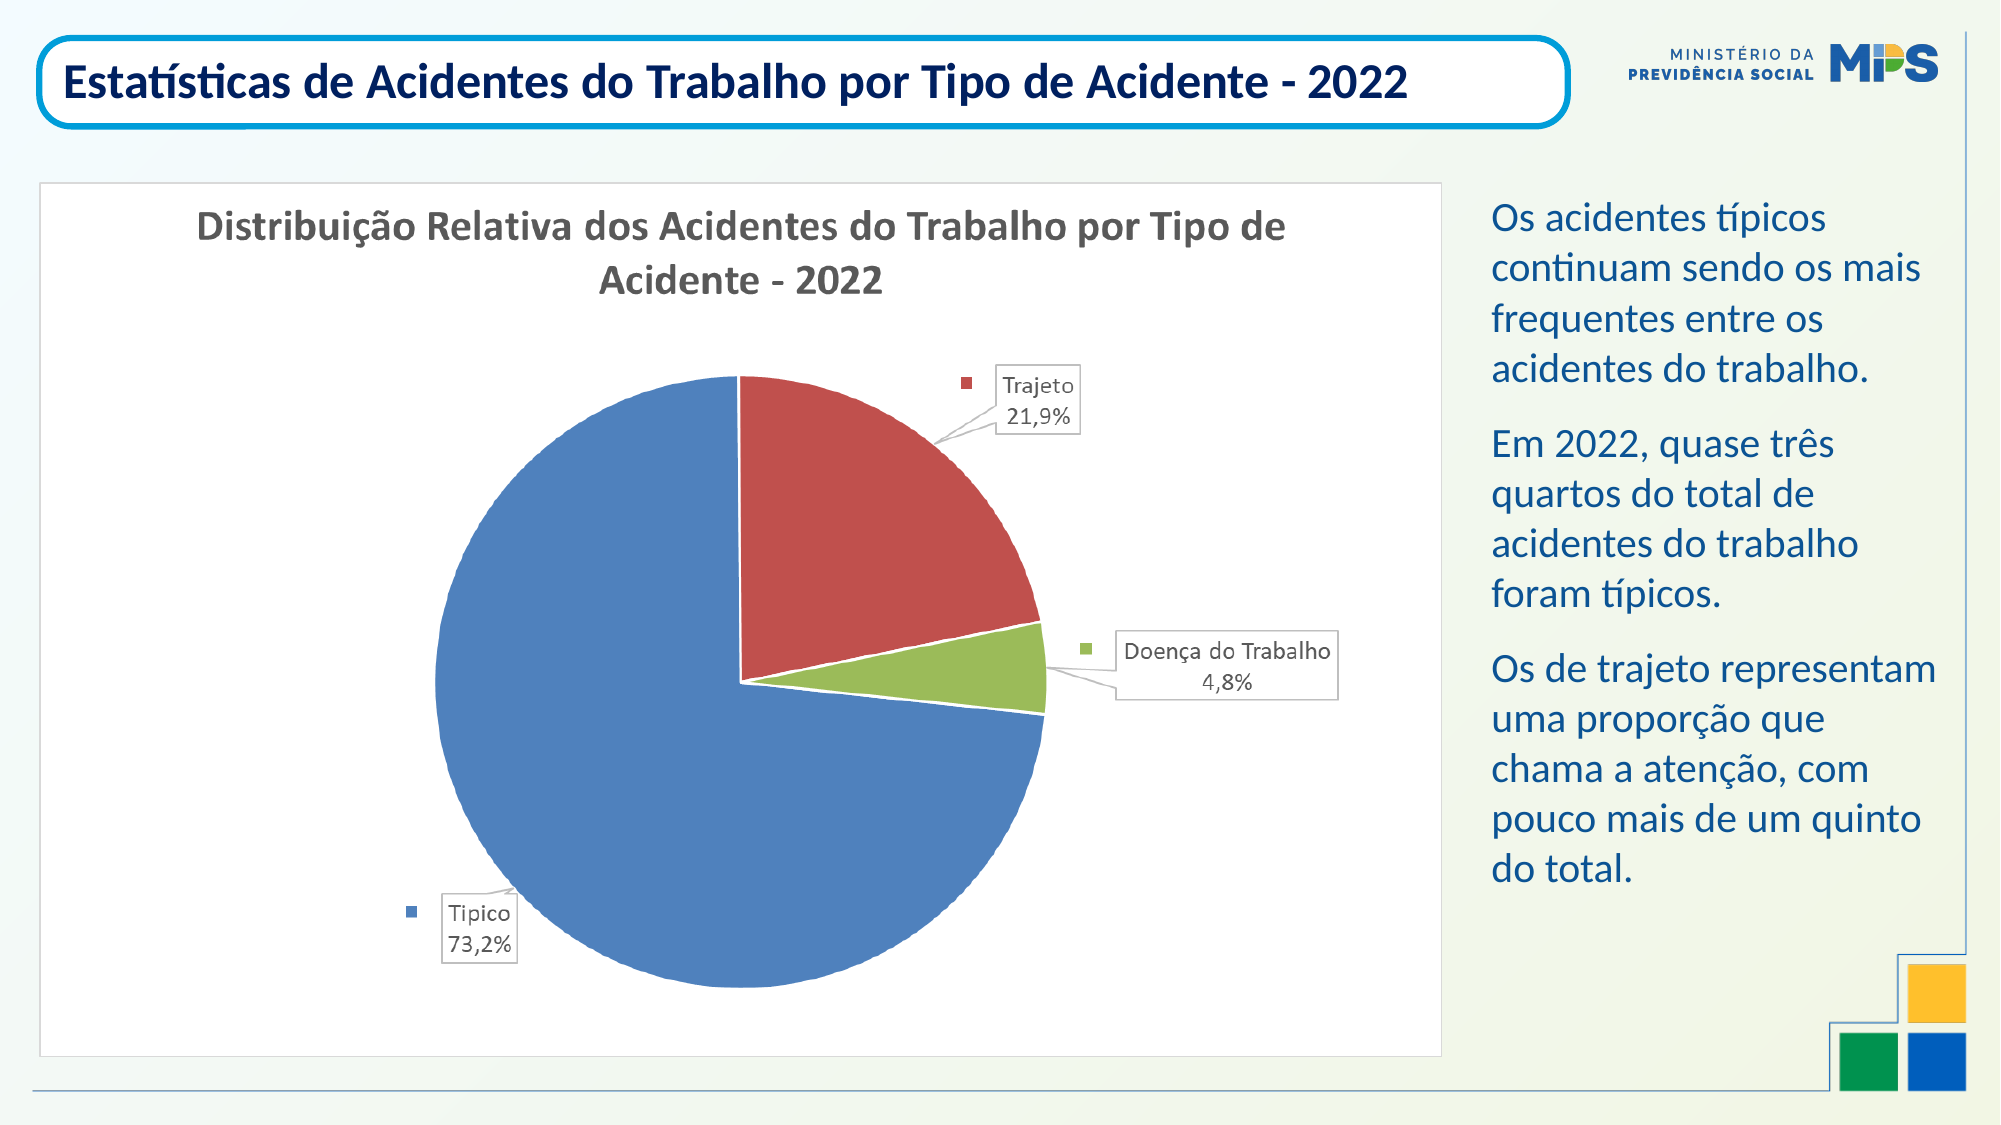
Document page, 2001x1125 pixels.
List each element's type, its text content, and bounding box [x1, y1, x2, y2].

text_box Os acidentes típicos continuam sendo os mais frequentes entre os acidentes do trabalho. Em 2022, quase três quartos do total de acidentes do trabalho foram típicos. Os de trajeto representam uma proporção que chama a atenção, com pouco mais de um quinto do total. [1483, 181, 1955, 944]
picture [0, 0, 2000, 1125]
text_box Estatísticas de Acidentes do Trabalho por Tipo de Acidente - 2022 [37, 35, 1570, 129]
